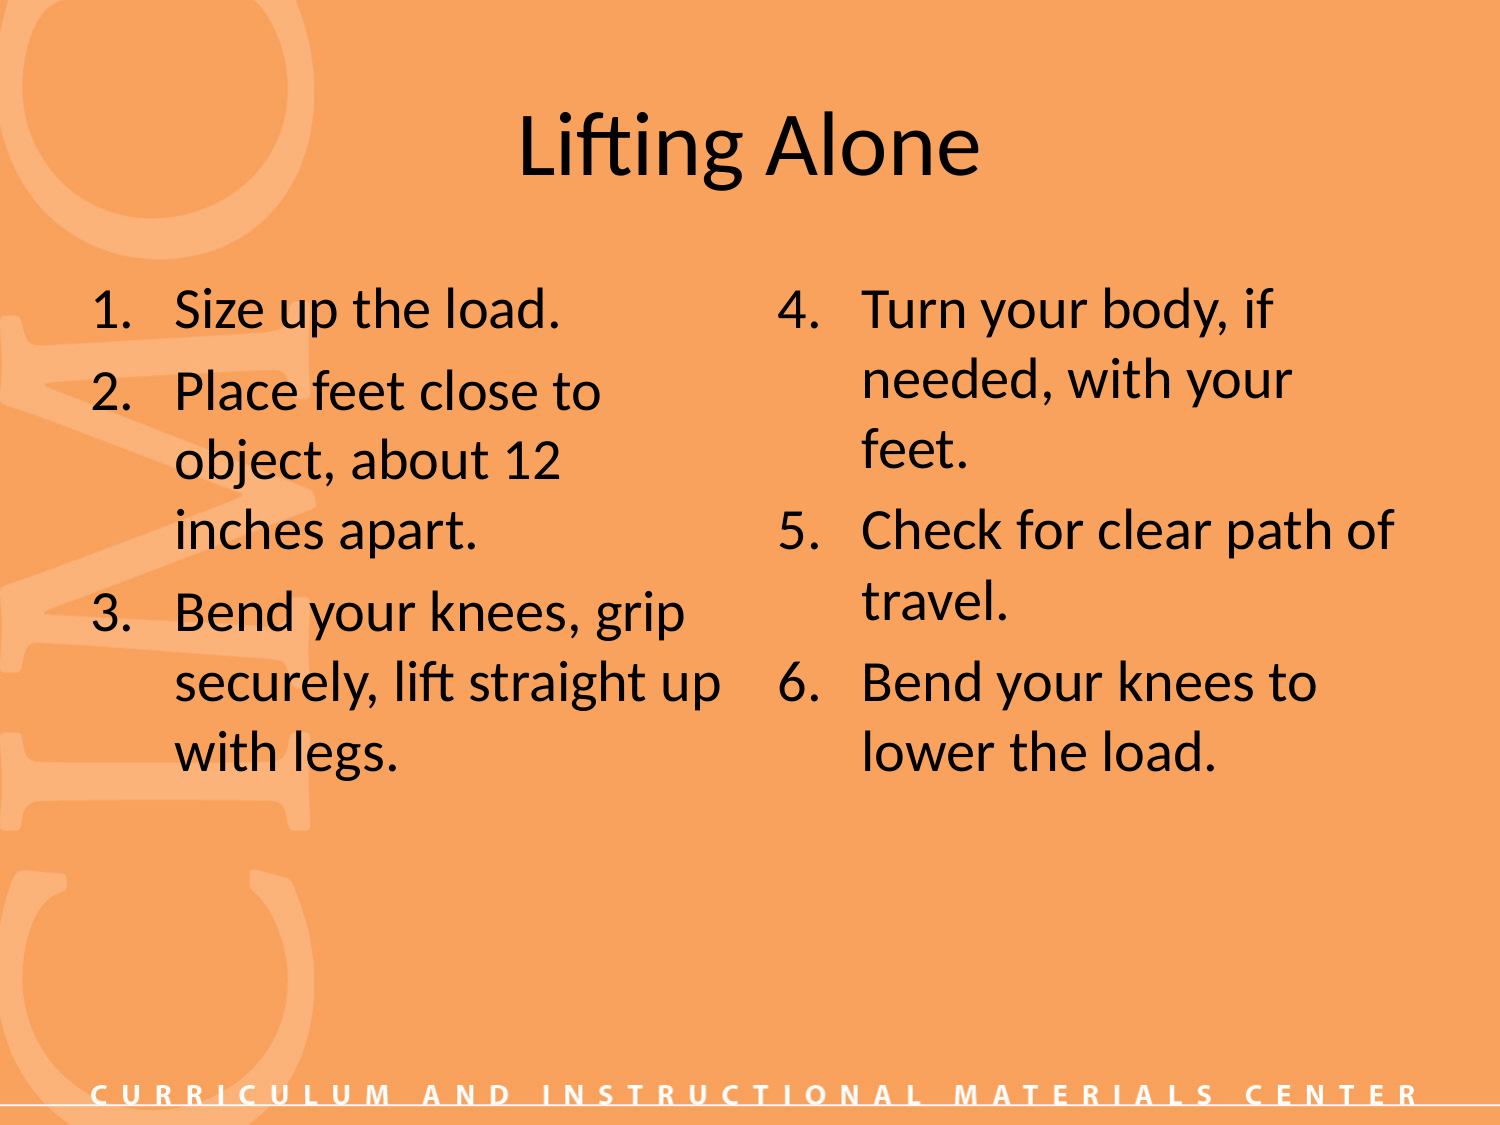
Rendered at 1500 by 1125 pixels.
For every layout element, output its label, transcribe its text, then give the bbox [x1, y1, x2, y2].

list Size up the load. Place feet close to object, about 12 inches apart. Bend your knees, grip securely, lift straight up with legs. [75, 262, 738, 1005]
list Turn your body, if needed, with your feet. Check for clear path of travel. Bend your knees to lower the load. [762, 262, 1425, 1005]
title Lifting Alone [75, 45, 1425, 233]
picture [0, 0, 1500, 1125]
